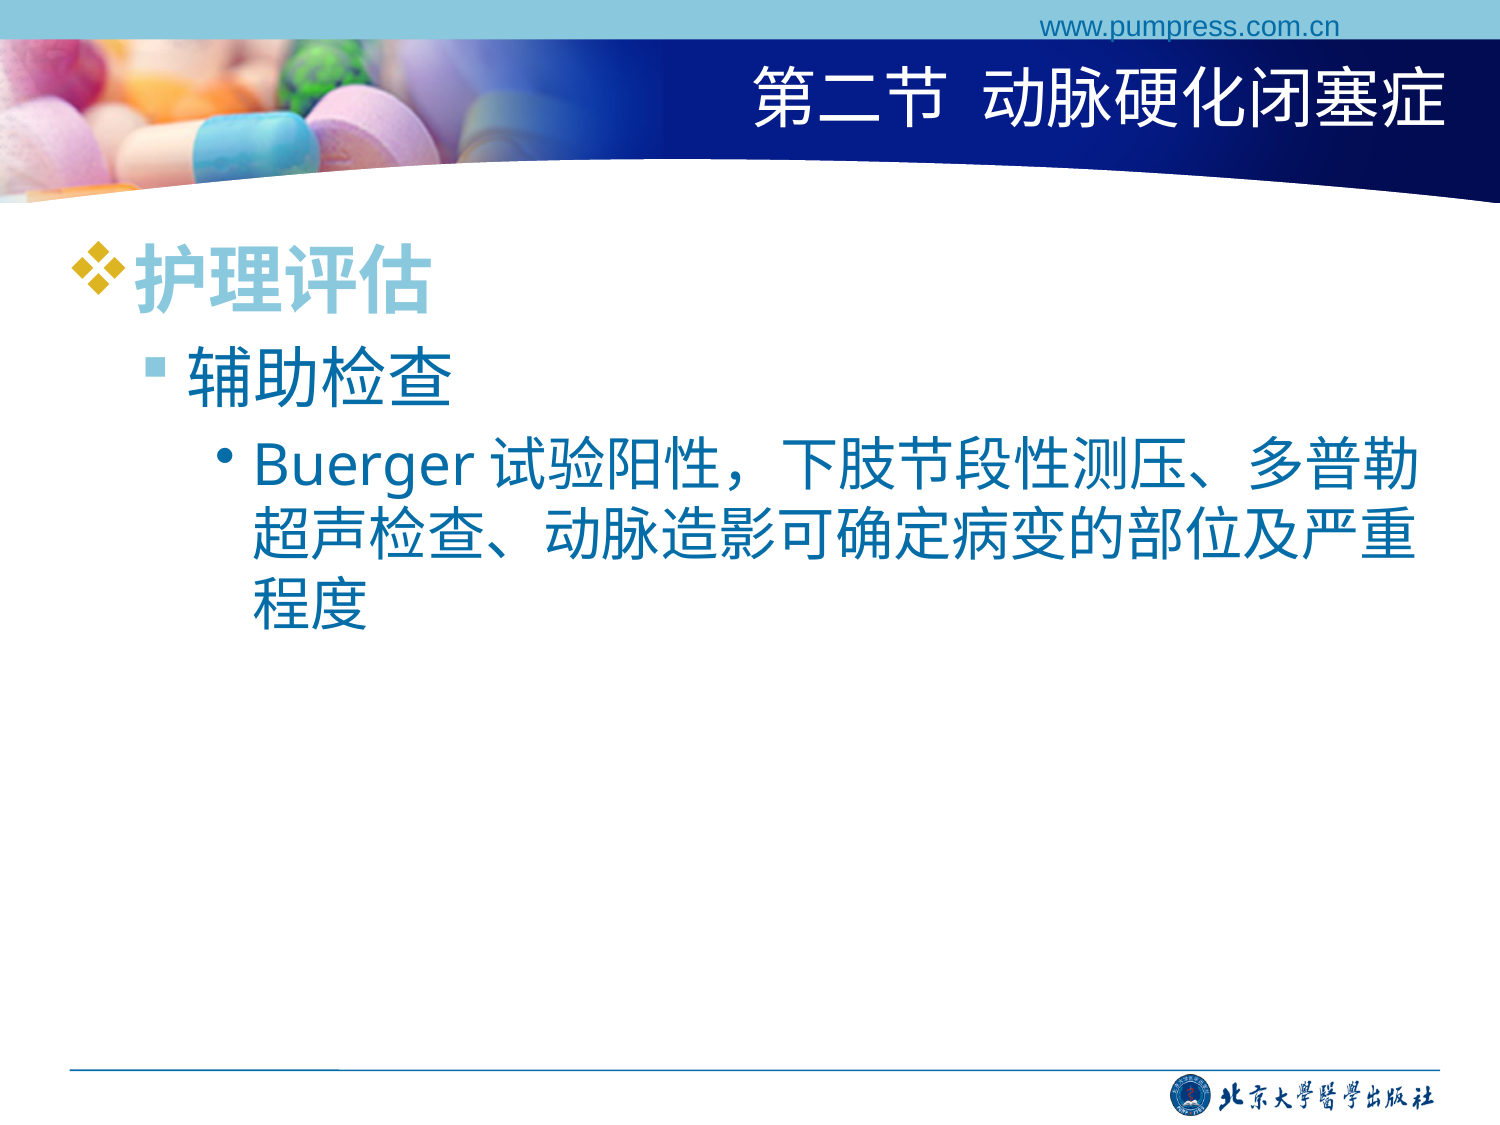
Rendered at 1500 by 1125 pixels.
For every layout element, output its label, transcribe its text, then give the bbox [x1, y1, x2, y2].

picture [1170, 1074, 1436, 1118]
title 第二节 动脉硬化闭塞症 [137, 49, 1463, 143]
list 护理评估 辅助检查 Buerger试验阳性，下肢节段性测压、多普勒超声检查、动脉造影可确定病变的部位及严重程度 [49, 224, 1463, 1026]
slide_number www.pumpress.com.cn [1025, 0, 1463, 38]
picture [0, 40, 1500, 203]
